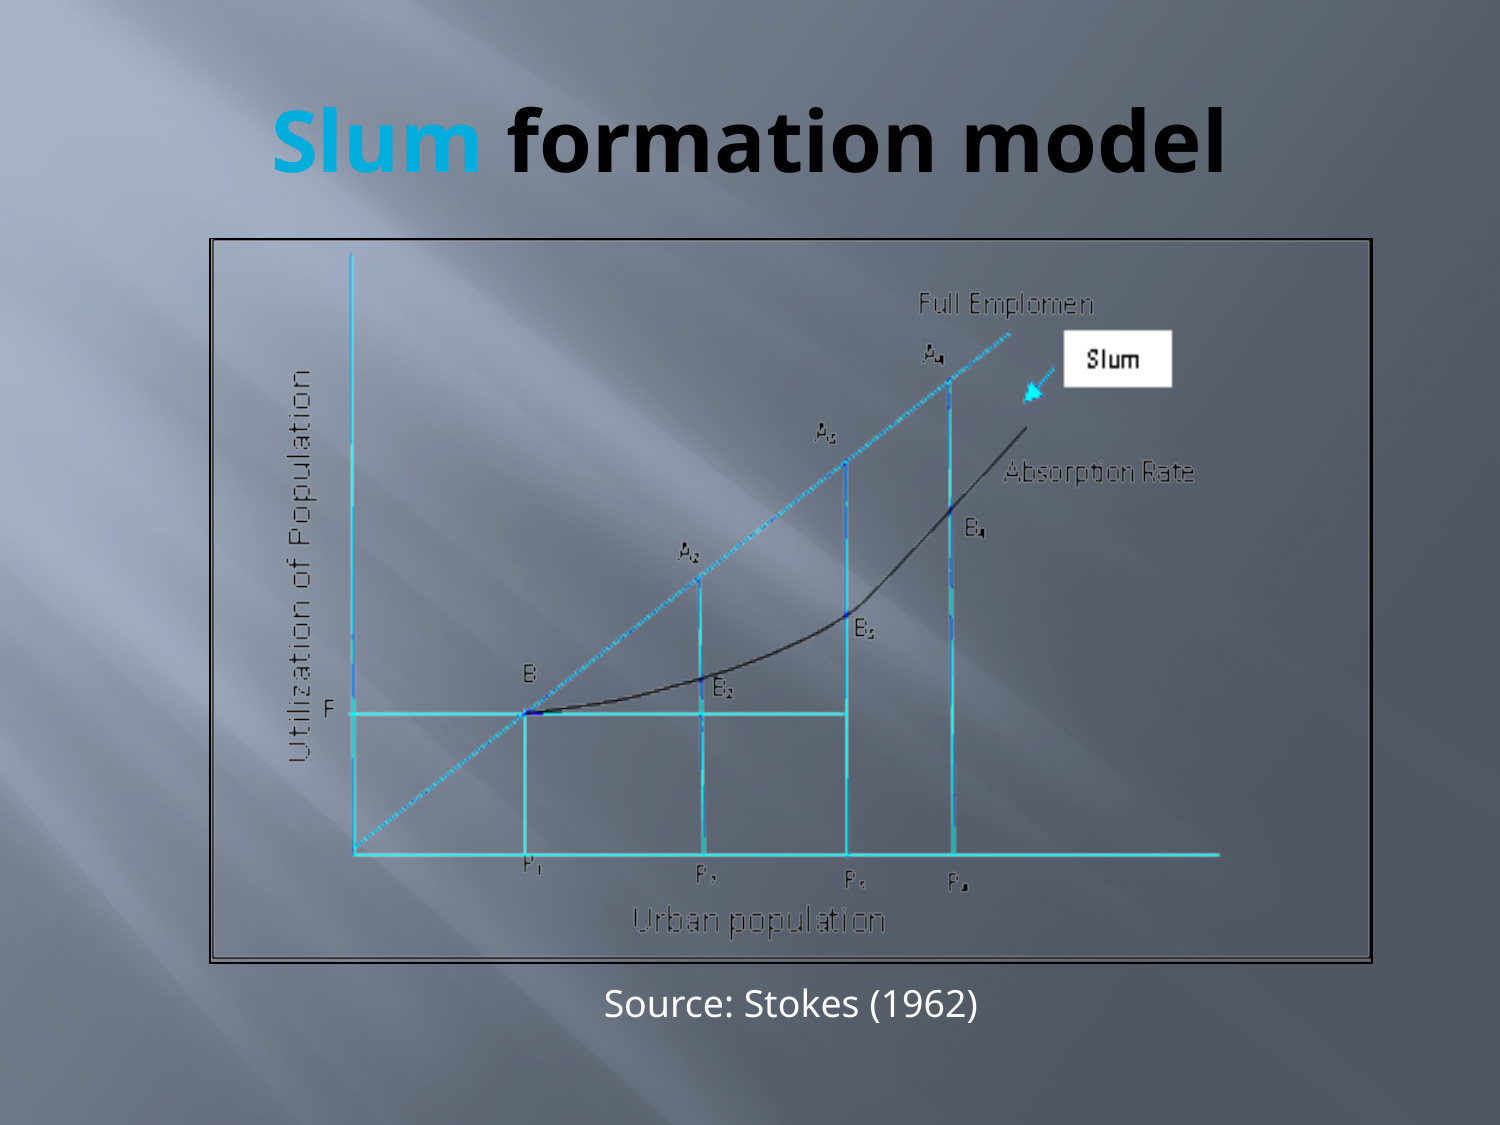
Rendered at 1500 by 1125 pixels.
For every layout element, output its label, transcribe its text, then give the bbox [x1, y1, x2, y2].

text_box Source: Stokes (1962) [457, 1007, 1125, 1078]
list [210, 239, 1372, 963]
title Slum formation model [75, 45, 1425, 233]
